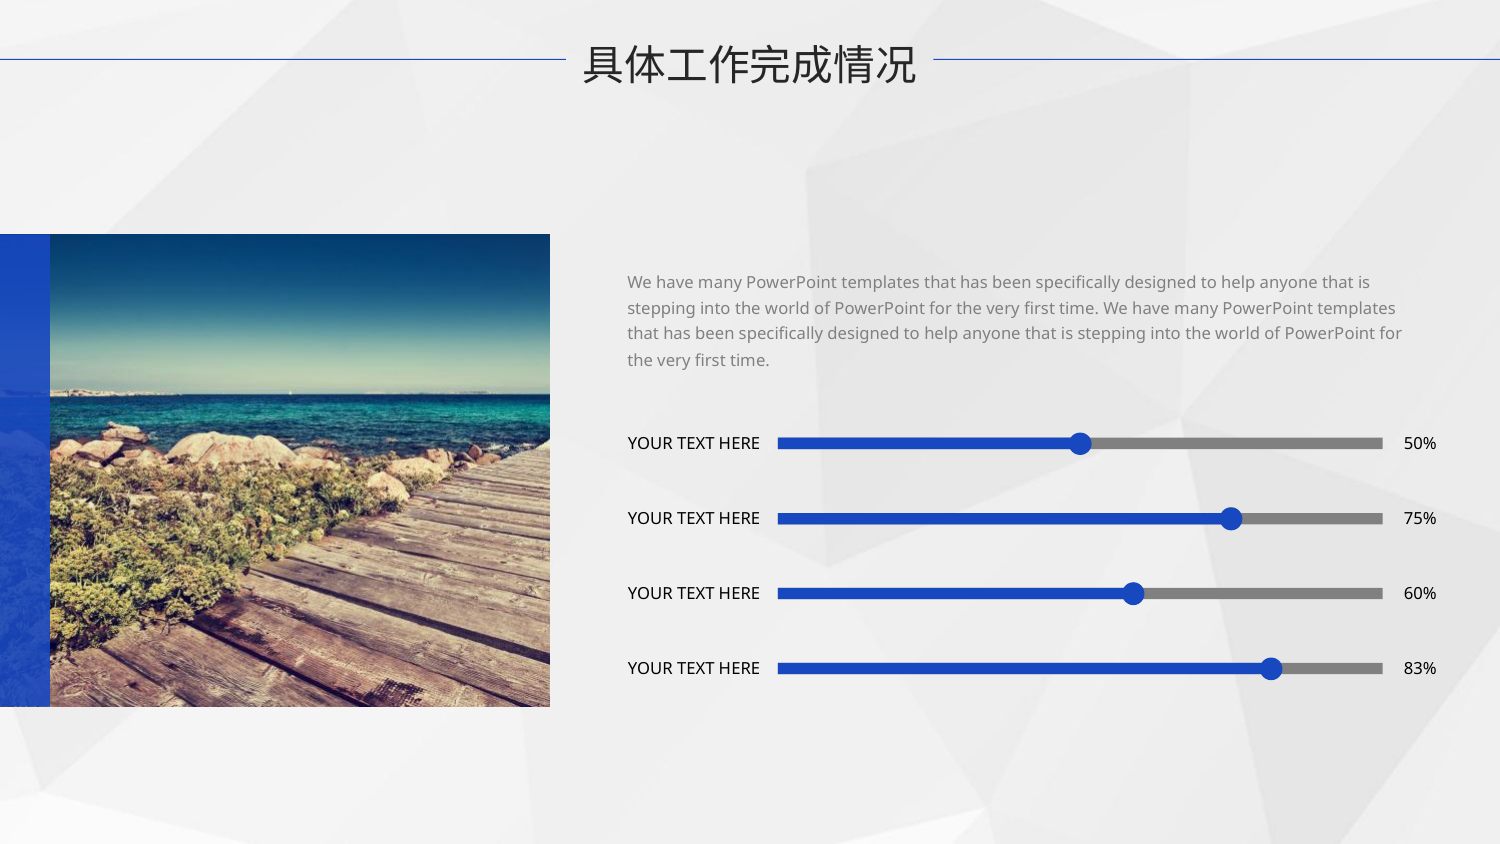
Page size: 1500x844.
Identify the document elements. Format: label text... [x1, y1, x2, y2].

text_box [1242, 513, 1383, 525]
text_box [1219, 507, 1243, 531]
text_box 75% [1404, 507, 1438, 529]
text_box [777, 587, 1123, 600]
text_box [1259, 657, 1283, 681]
text_box [1090, 437, 1383, 450]
text_box YOUR TEXT HERE [627, 582, 761, 604]
text_box [1068, 432, 1092, 455]
text_box 83% [1404, 657, 1438, 679]
text_box [1144, 587, 1383, 600]
text_box [50, 234, 550, 707]
text_box [1281, 662, 1383, 675]
picture [0, 0, 1500, 844]
text_box [1122, 582, 1145, 606]
text_box [777, 513, 1221, 525]
text_box 具体工作完成情况 [568, 31, 932, 97]
text_box [777, 662, 1261, 675]
text_box We have many PowerPoint templates that has been specifically designed to help anyone that is stepping into the world of PowerPoint for the very first time. We have many PowerPoint templates that has been specifically designed to help anyone that is stepping into the world of PowerPoint for the very first time. [612, 258, 1440, 377]
text_box YOUR TEXT HERE [627, 432, 761, 454]
text_box YOUR TEXT HERE [627, 507, 761, 529]
text_box 60% [1404, 582, 1438, 604]
text_box [0, 234, 50, 707]
text_box YOUR TEXT HERE [627, 657, 761, 679]
text_box 50% [1404, 432, 1438, 454]
text_box [777, 437, 1070, 450]
